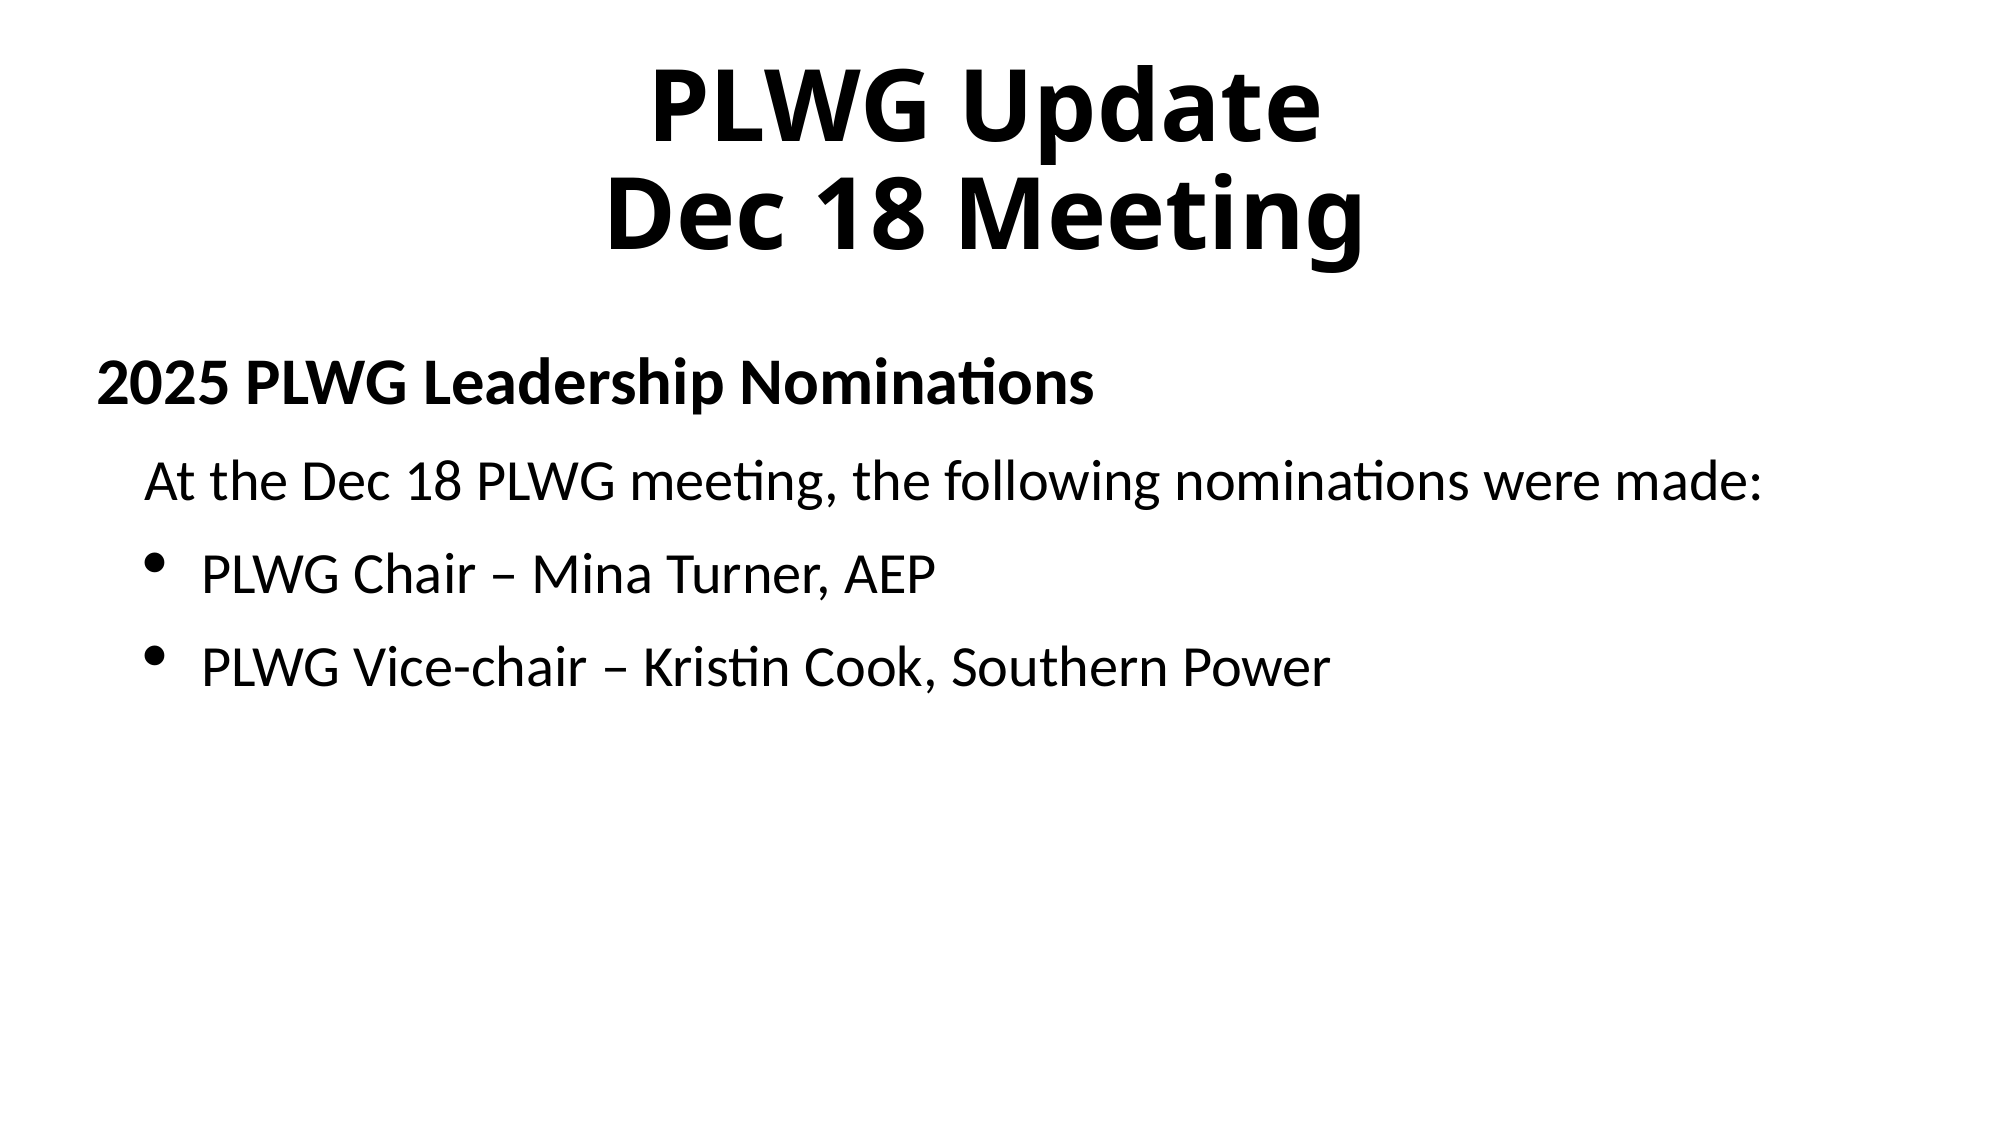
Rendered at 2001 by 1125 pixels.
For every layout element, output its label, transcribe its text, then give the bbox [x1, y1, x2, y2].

title PLWG Update Dec 18 Meeting [506, 54, 1465, 272]
list 2025 PLWG Leadership Nominations At the Dec 18 PLWG meeting, the following nominations were made: PLWG Chair – Mina Turner, AEP PLWG Vice-chair – Kristin Cook, Southern Power [81, 339, 1919, 980]
